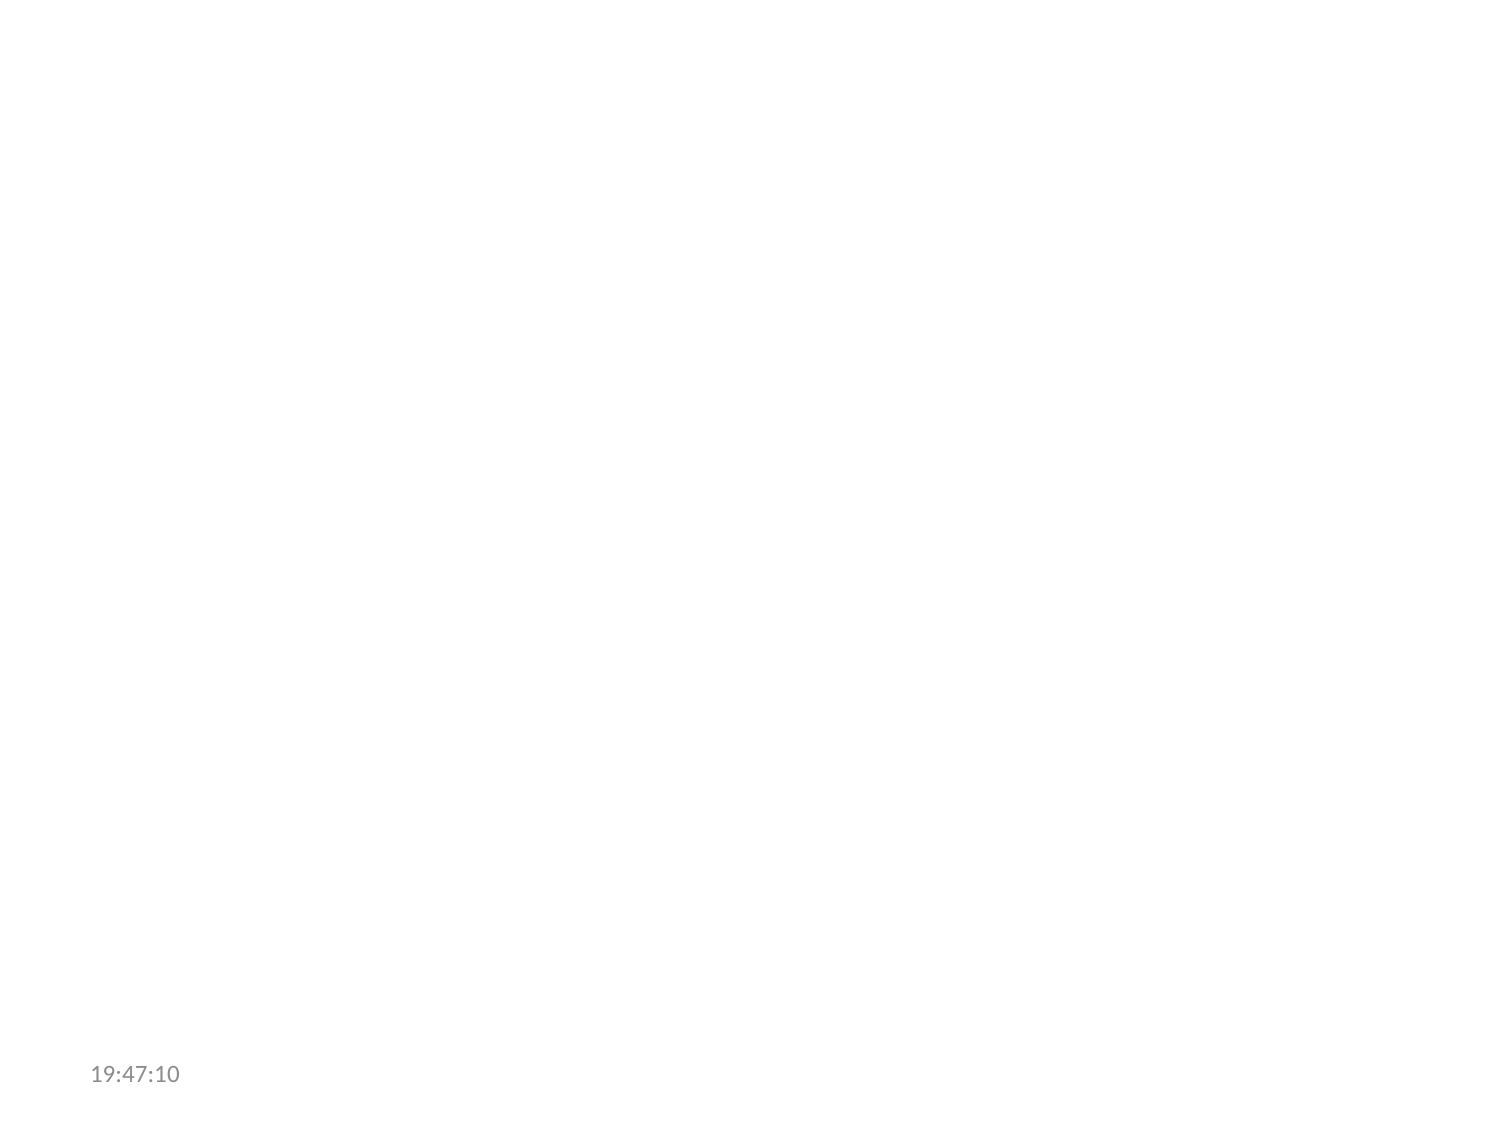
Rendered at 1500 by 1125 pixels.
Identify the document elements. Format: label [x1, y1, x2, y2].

slide_number [75, 1042, 425, 1103]
